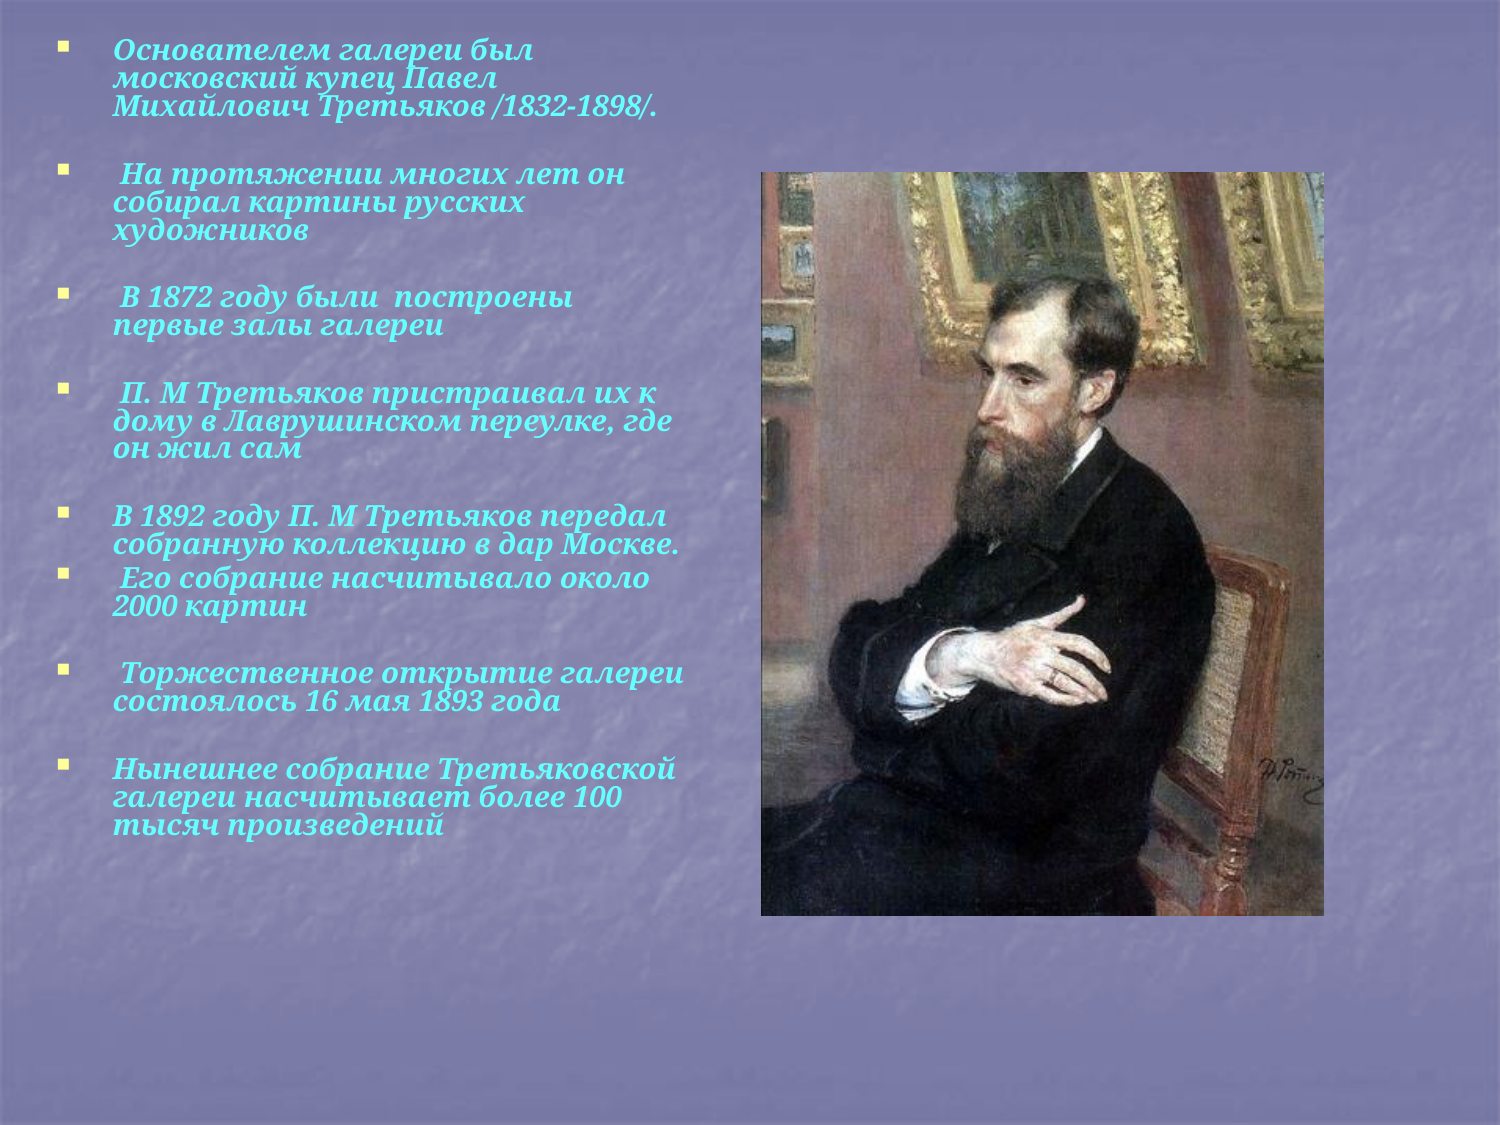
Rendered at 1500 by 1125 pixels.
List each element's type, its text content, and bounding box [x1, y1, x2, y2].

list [761, 172, 1324, 916]
list Основателем галереи был московский купец Павел Михайлович Третьяков /1832-1898/. На протяжении многих лет он собирал картины русских художников В 1872 году были построены первые залы галереи П. М Третьяков пристраивал их к дому в Лаврушинском переулке, где он жил сам В 1892 году П. М Третьяков передал собранную коллекцию в дар Москве. Его собрание насчитывало около 2000 картин Торжественное открытие галереи состоялось 16 мая 1893 года Нынешнее собрание Третьяковской галереи насчитывает более 100 тысяч произведений [41, 31, 704, 1047]
